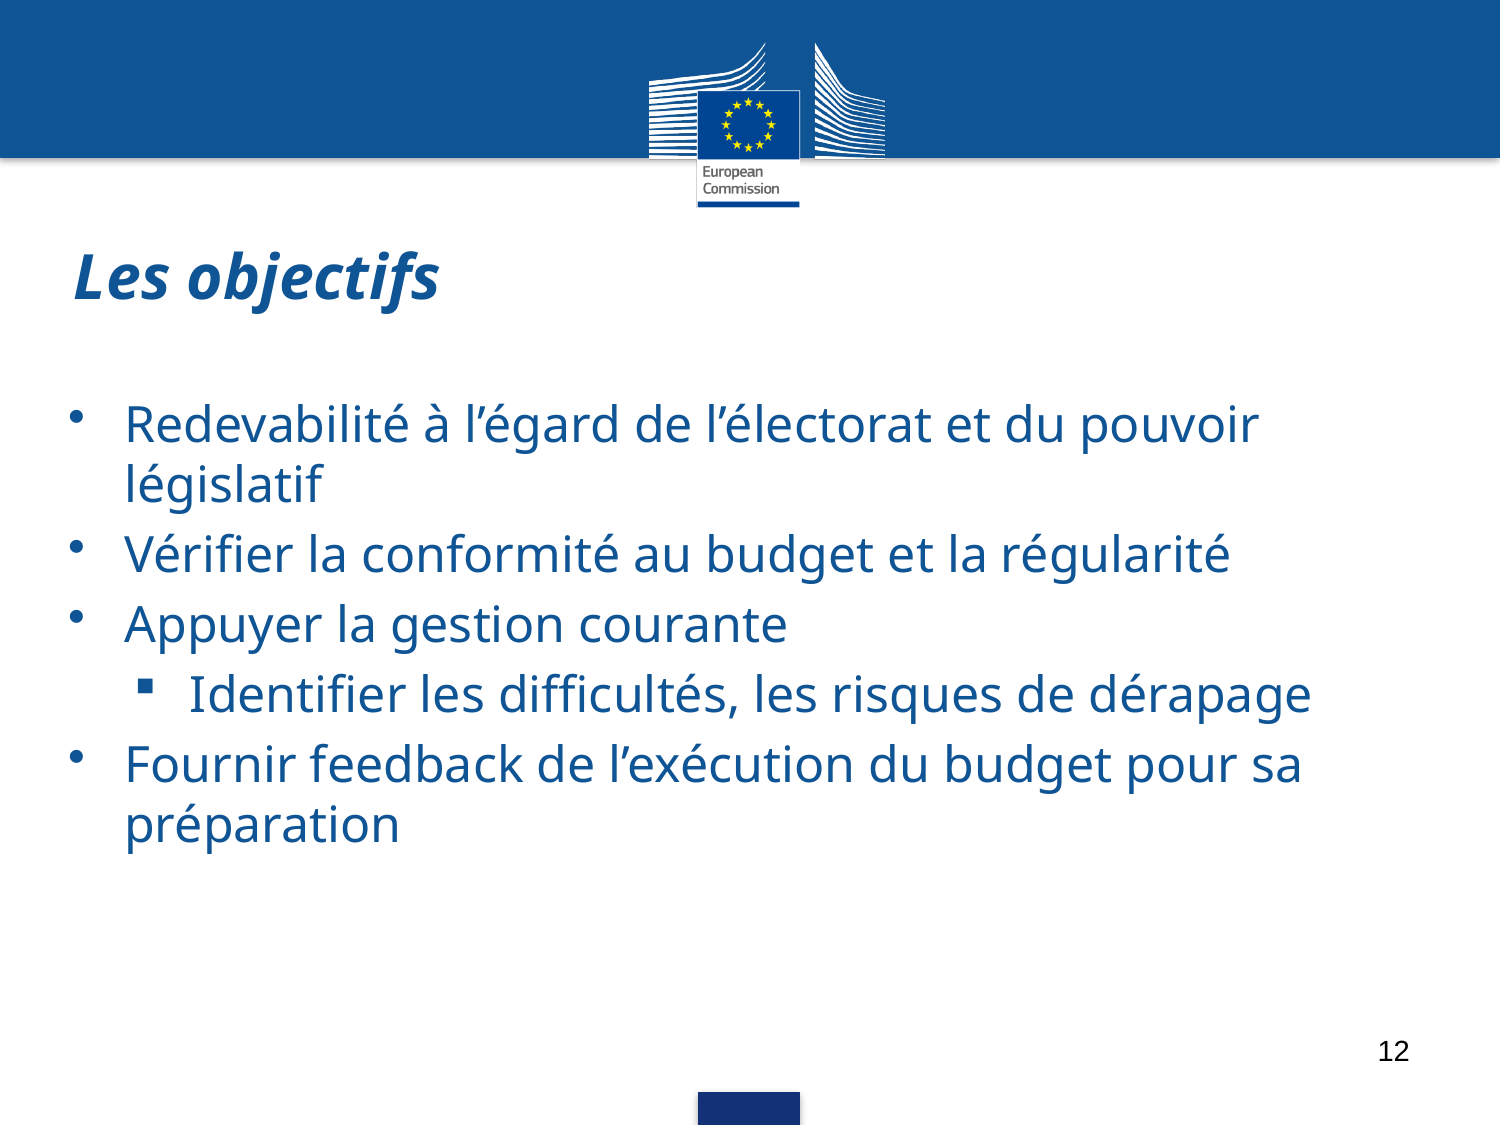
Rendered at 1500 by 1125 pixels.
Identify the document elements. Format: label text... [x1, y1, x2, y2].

slide_number 12 [1074, 1024, 1426, 1103]
list Redevabilité à l’égard de l’électorat et du pouvoir législatif Vérifier la conformité au budget et la régularité Appuyer la gestion courante Identifier les difficultés, les risques de dérapage Fournir feedback de l’exécution du budget pour sa préparation [52, 385, 1404, 965]
picture [649, 42, 885, 198]
title Les objectifs [0, 198, 1500, 351]
